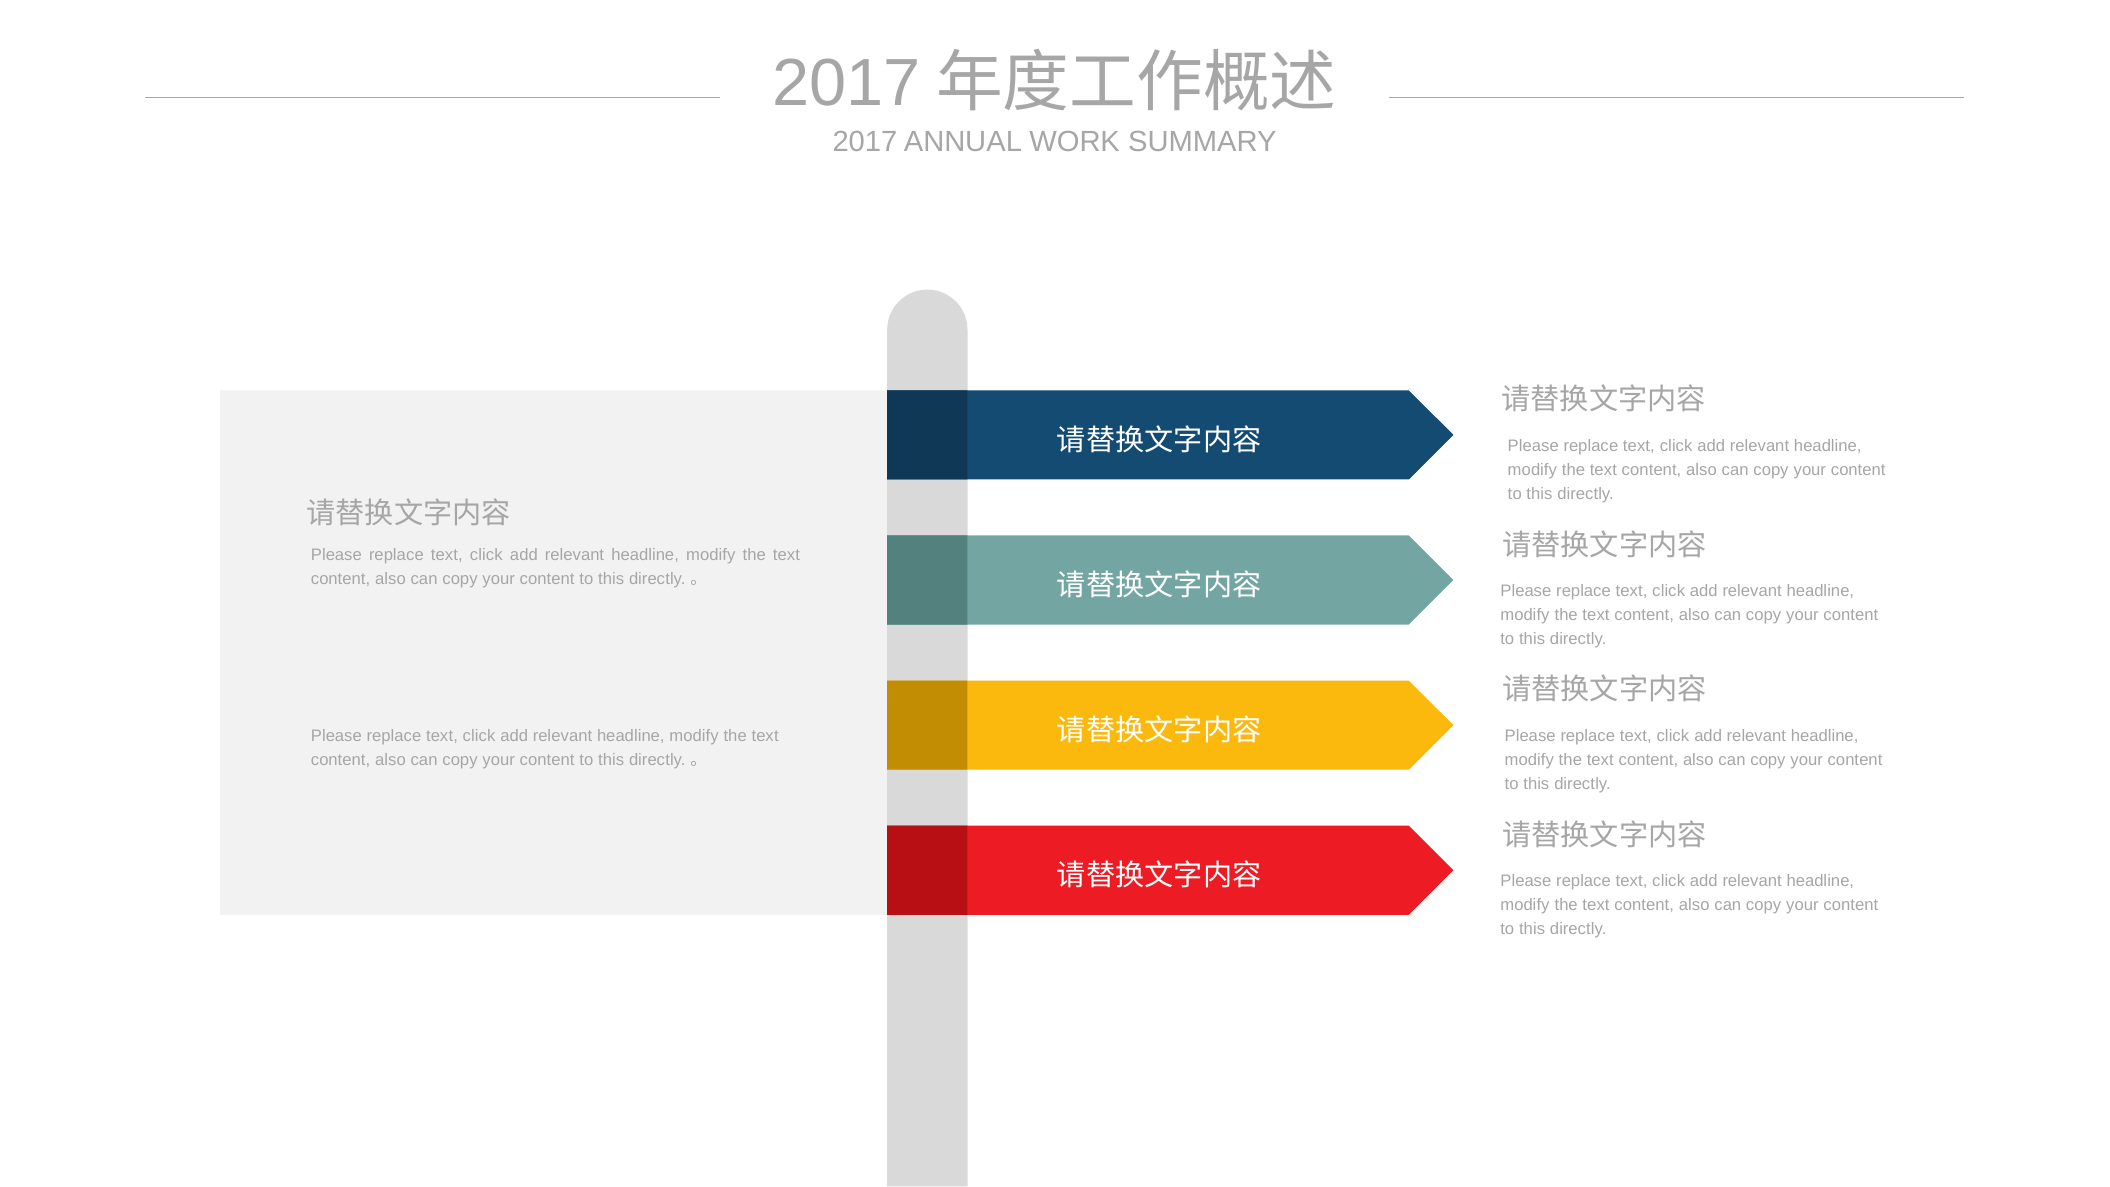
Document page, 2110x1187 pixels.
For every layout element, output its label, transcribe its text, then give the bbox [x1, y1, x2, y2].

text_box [1485, 656, 1900, 800]
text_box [887, 390, 1454, 480]
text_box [887, 680, 1454, 770]
text_box [886, 288, 969, 390]
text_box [1485, 801, 1896, 945]
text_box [887, 535, 1454, 625]
text_box [886, 915, 969, 1187]
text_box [887, 825, 1454, 915]
text_box [887, 480, 969, 535]
text_box 2017年度工作概述 [730, 38, 1379, 96]
text_box 2017 ANNUAL WORK SUMMARY [824, 122, 1285, 158]
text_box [1485, 366, 1903, 510]
text_box [887, 770, 969, 825]
text_box 2017年度工作概述 [730, 98, 1379, 119]
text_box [1485, 511, 1896, 655]
text_box [887, 625, 969, 680]
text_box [220, 390, 887, 915]
